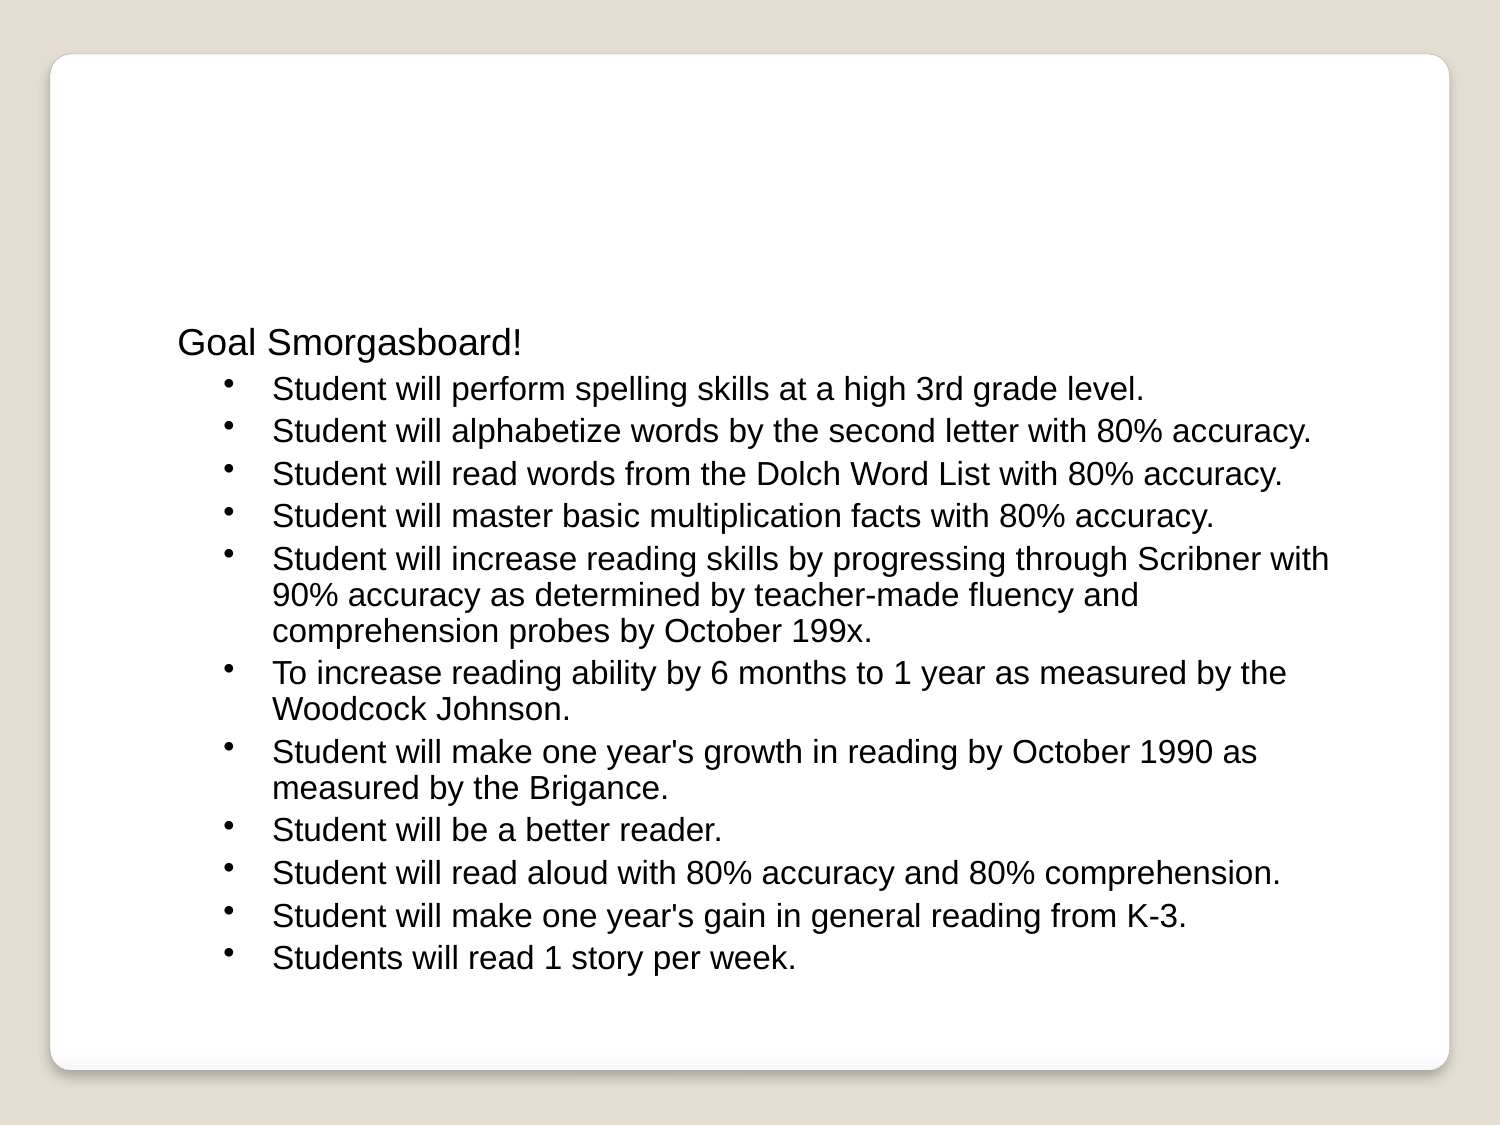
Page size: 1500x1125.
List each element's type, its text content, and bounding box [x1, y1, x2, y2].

text_box Goal Smorgasboard! Student will perform spelling skills at a high 3rd grade level. Student will alphabetize words by the second letter with 80% accuracy. Student will read words from the Dolch Word List with 80% accuracy. Student will master basic multiplication facts with 80% accuracy. Student will increase reading skills by progressing through Scribner with 90% accuracy as determined by teacher-made fluency and comprehension probes by October 199x. To increase reading ability by 6 months to 1 year as measured by the Woodcock Johnson. Student will make one year's growth in reading by October 1990 as measured by the Brigance. Student will be a better reader. Student will read aloud with 80% accuracy and 80% comprehension. Student will make one year's gain in general reading from K-3. Students will read 1 story per week. [162, 312, 1363, 985]
